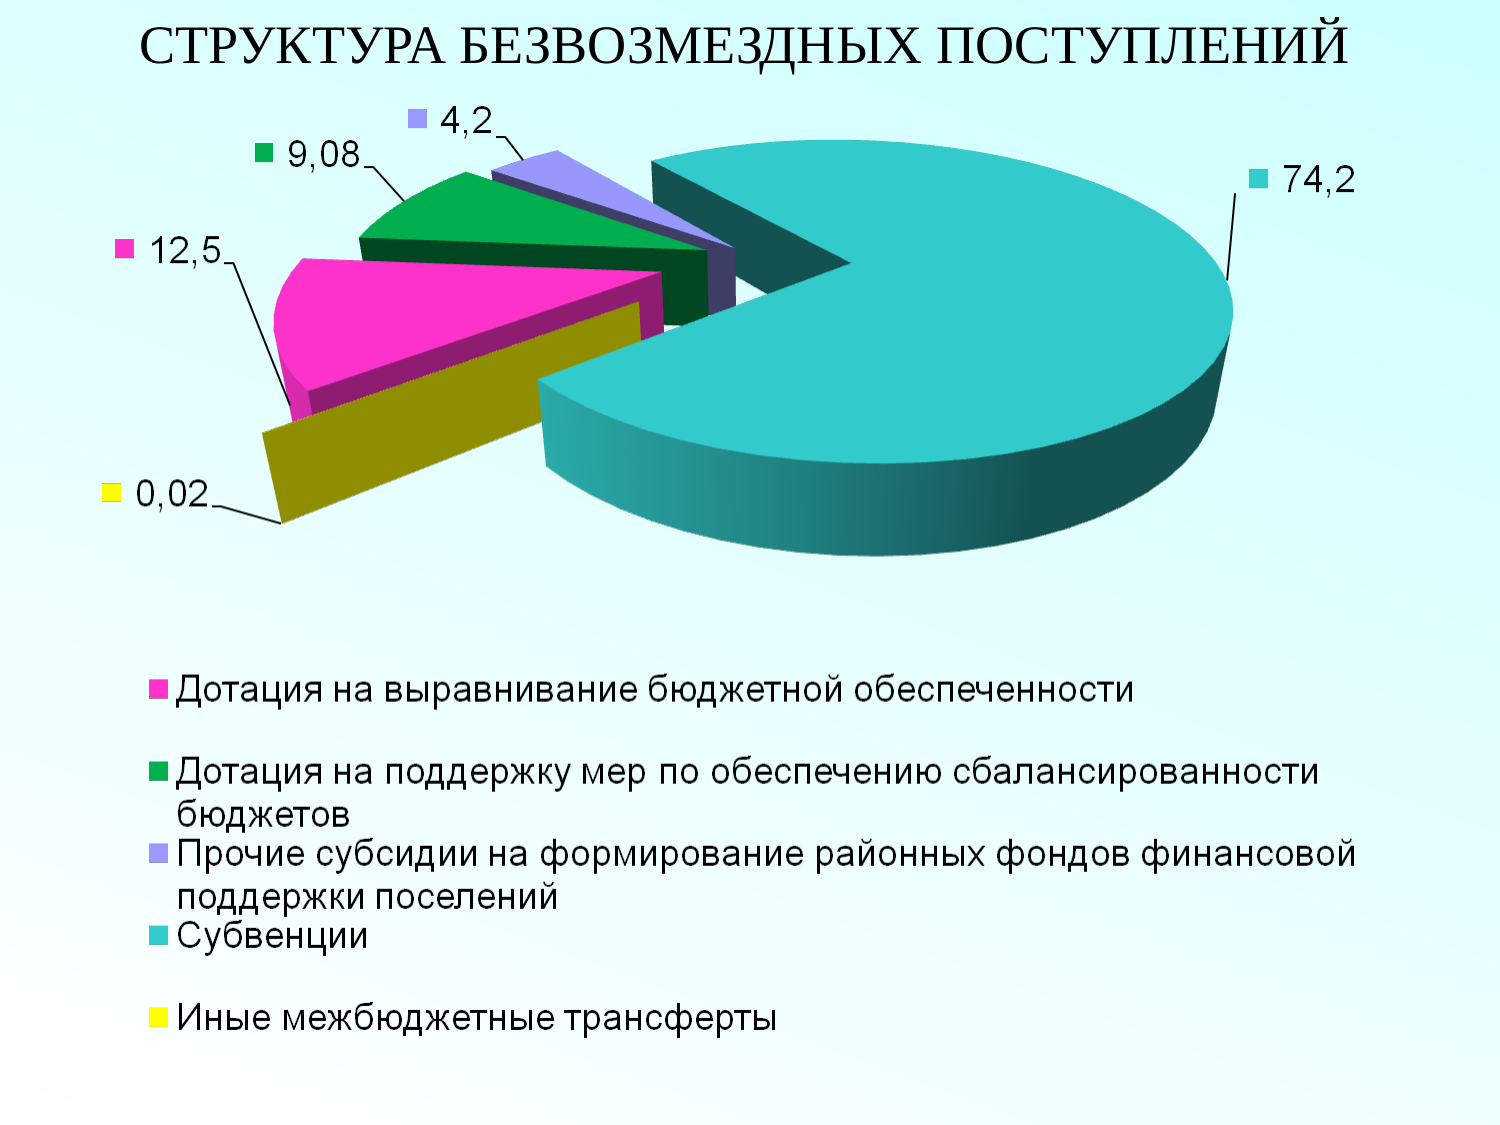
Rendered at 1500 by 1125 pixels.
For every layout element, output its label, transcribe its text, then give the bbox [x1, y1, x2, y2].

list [61, 85, 1429, 1087]
title СТРУКТУРА БЕЗВОЗМЕЗДНЫХ ПОСТУПЛЕНИЙ [70, 0, 1421, 83]
